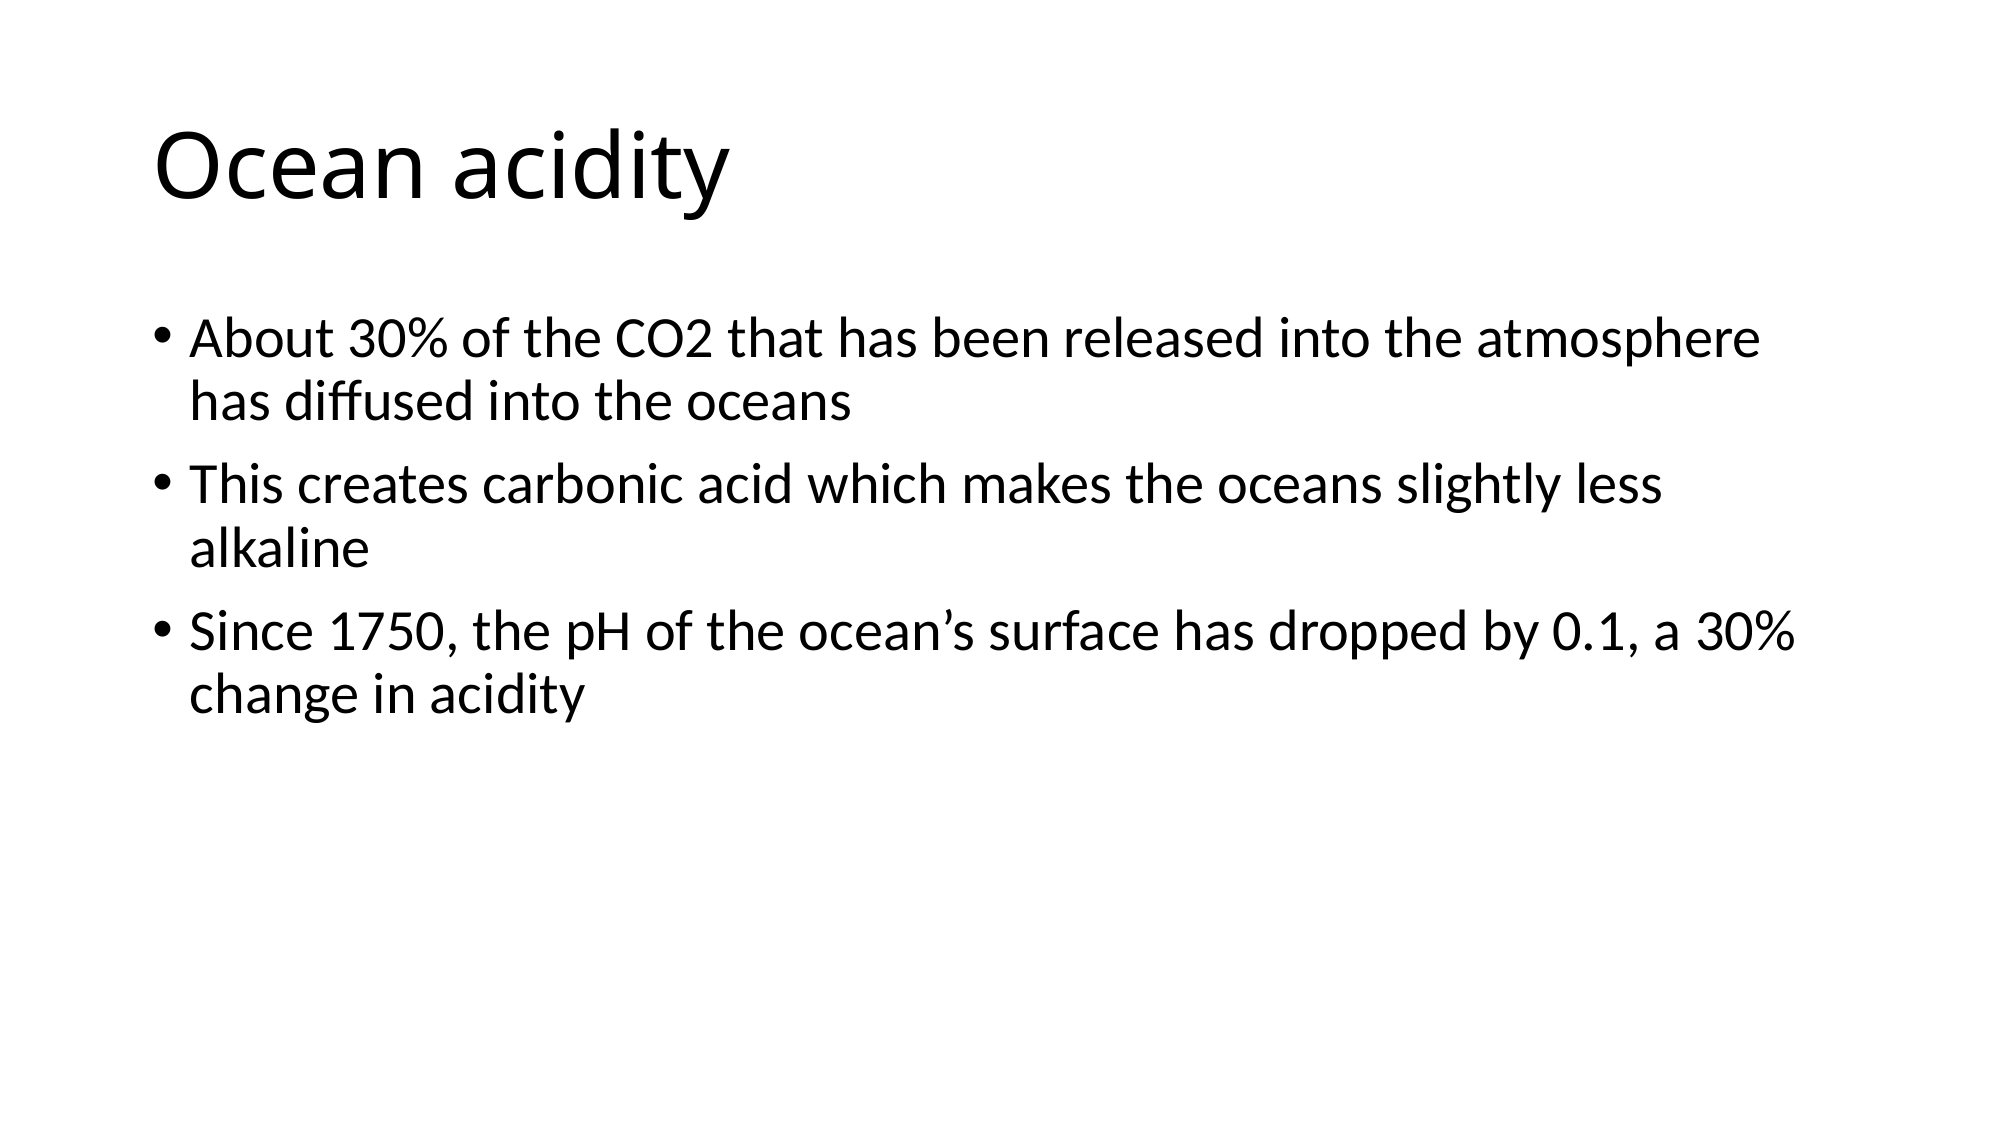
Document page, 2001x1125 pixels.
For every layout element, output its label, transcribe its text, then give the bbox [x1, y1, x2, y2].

title Ocean acidity [137, 59, 1863, 278]
list About 30% of the CO2 that has been released into the atmosphere has diffused into the oceans This creates carbonic acid which makes the oceans slightly less alkaline Since 1750, the pH of the ocean’s surface has dropped by 0.1, a 30% change in acidity [137, 299, 1863, 1014]
